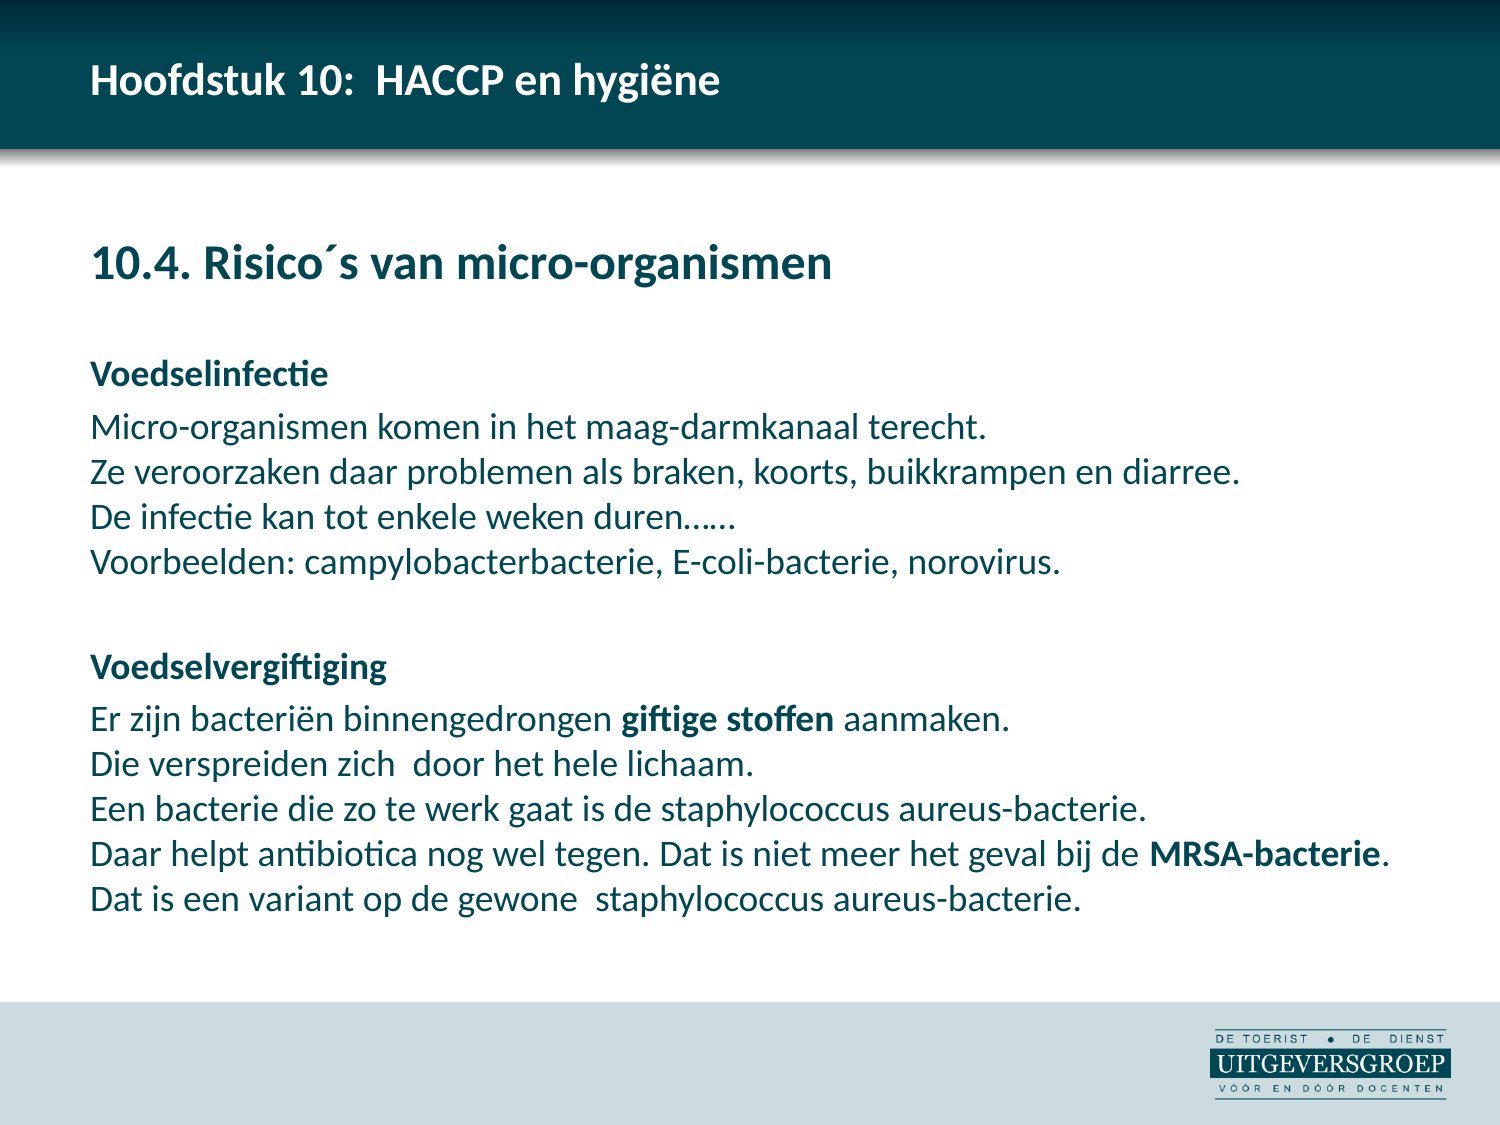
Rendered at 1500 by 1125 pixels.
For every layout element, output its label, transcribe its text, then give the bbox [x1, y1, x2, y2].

title Hoofdstuk 10: HACCP en hygiëne [75, 0, 1425, 172]
picture [1210, 1021, 1451, 1106]
list 10.4. Risico´s van micro-organismen Voedselinfectie Micro-organismen komen in het maag-darmkanaal terecht. Ze veroorzaken daar problemen als braken, koorts, buikkrampen en diarree. De infectie kan tot enkele weken duren…… Voorbeelden: campylobacterbacterie, E-coli-bacterie, norovirus. Voedselvergiftiging Er zijn bacteriën binnengedrongen giftige stoffen aanmaken. Die verspreiden zich door het hele lichaam. Een bacterie die zo te werk gaat is de staphylococcus aureus-bacterie. Daar helpt antibiotica nog wel tegen. Dat is niet meer het geval bij de MRSA-bacterie. Dat is een variant op de gewone staphylococcus aureus-bacterie. [75, 221, 1425, 965]
